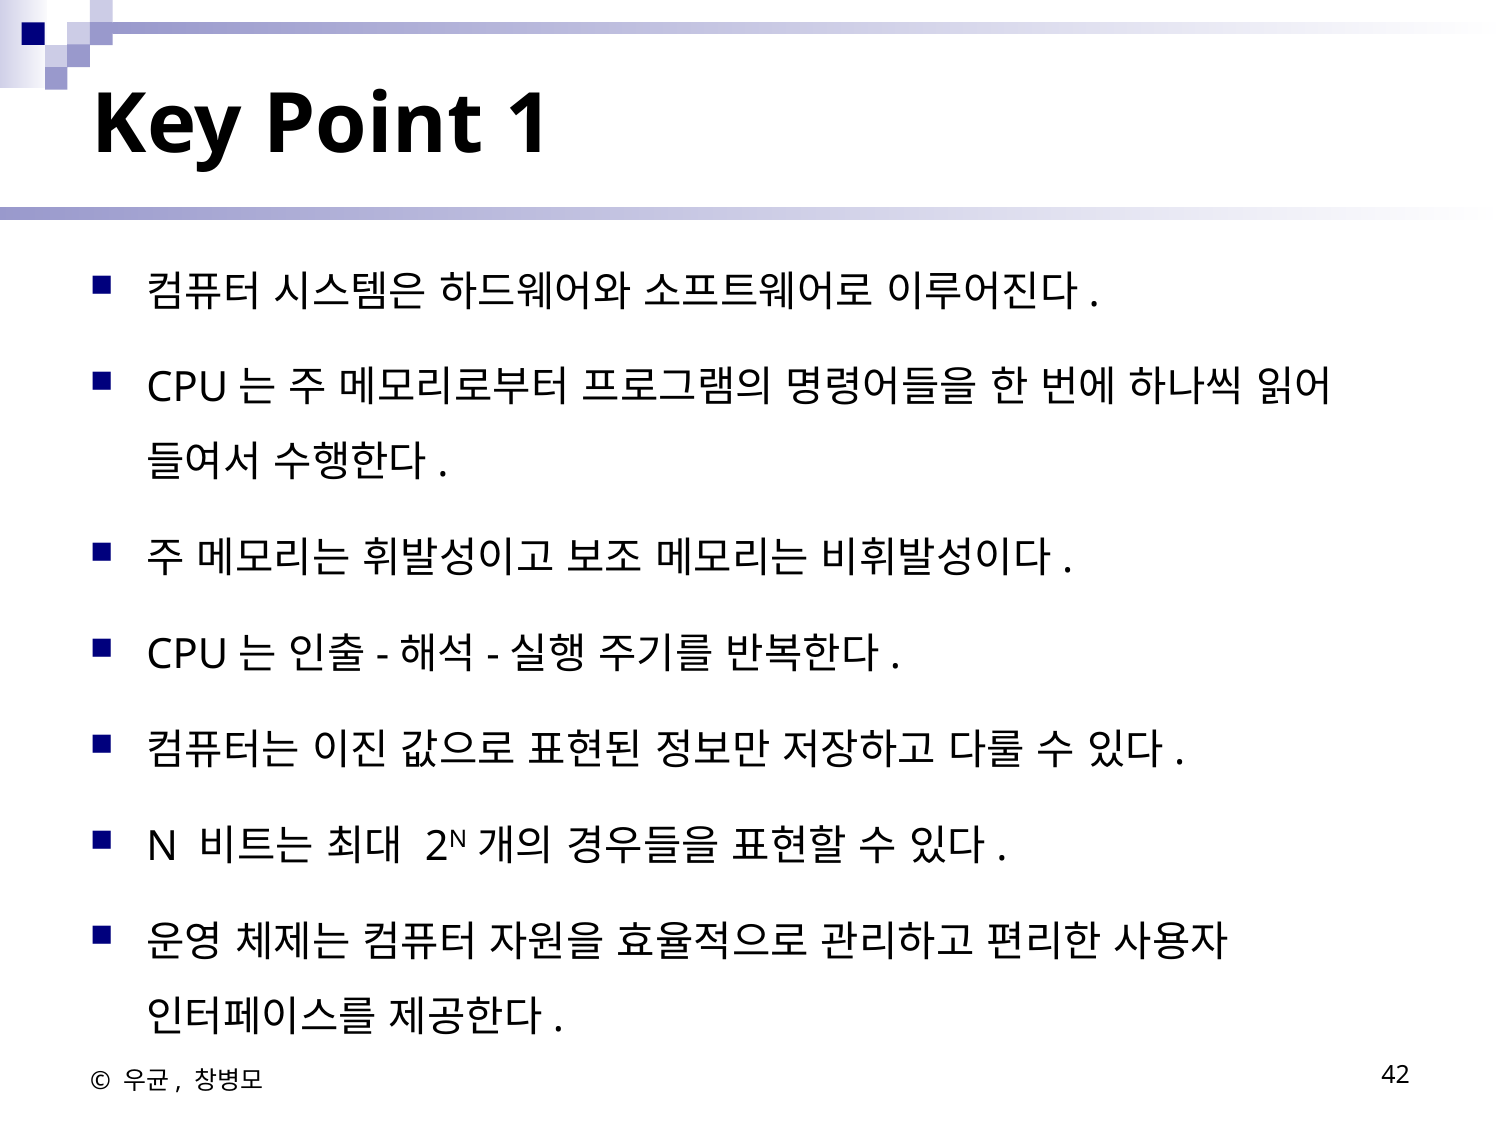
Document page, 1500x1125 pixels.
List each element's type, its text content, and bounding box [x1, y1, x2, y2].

title Key Point 1 [76, 42, 1427, 197]
slide_number 42 [1074, 1025, 1425, 1100]
list 컴퓨터 시스템은 하드웨어와 소프트웨어로 이루어진다. CPU는 주 메모리로부터 프로그램의 명령어들을 한 번에 하나씩 읽어 들여서 수행한다. 주 메모리는 휘발성이고 보조 메모리는 비휘발성이다. CPU는 인출-해석-실행 주기를 반복한다. 컴퓨터는 이진 값으로 표현된 정보만 저장하고 다룰 수 있다. N 비트는 최대 2N개의 경우들을 표현할 수 있다. 운영 체제는 컴퓨터 자원을 효율적으로 관리하고 편리한 사용자 인터페이스를 제공한다. [75, 231, 1425, 1024]
slide_number © 우균, 창병모 [75, 1024, 425, 1103]
